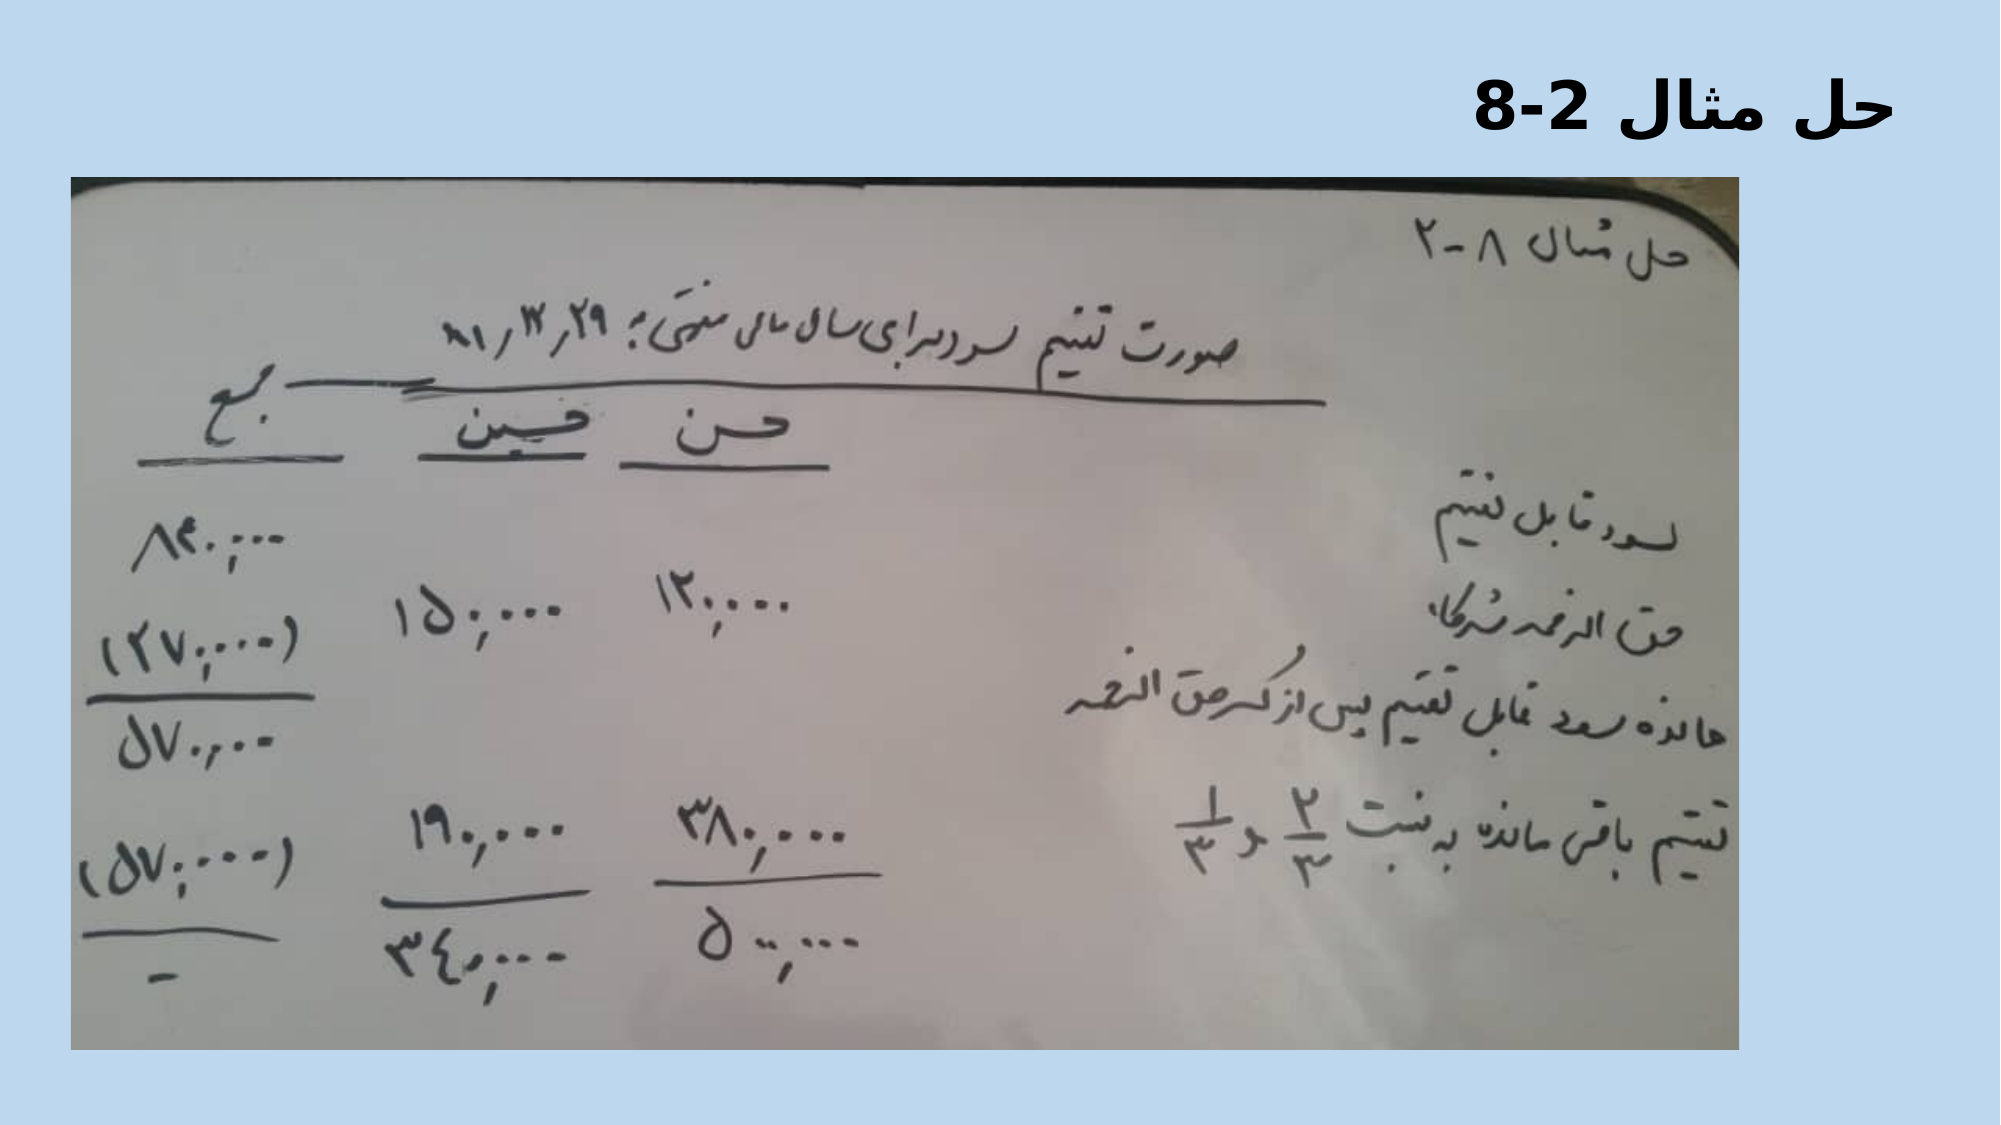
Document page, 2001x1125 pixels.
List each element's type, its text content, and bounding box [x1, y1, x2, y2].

text_box حل مثال 2-8 [50, 55, 1914, 151]
picture [70, 177, 1740, 1050]
